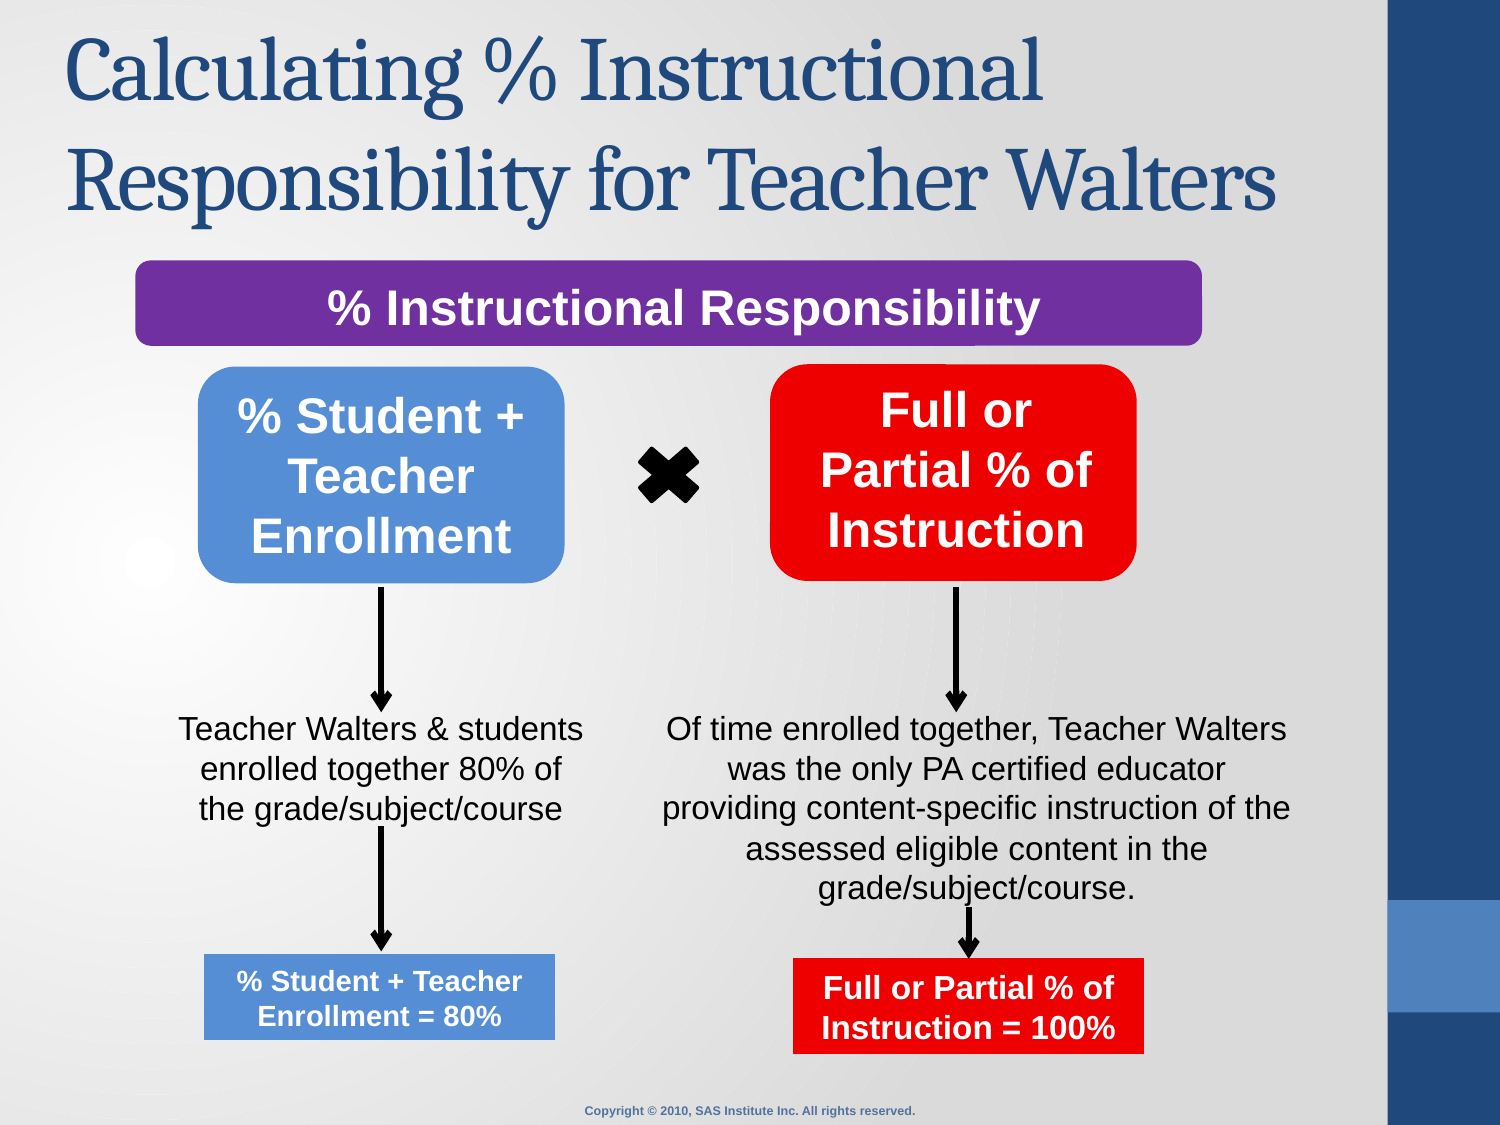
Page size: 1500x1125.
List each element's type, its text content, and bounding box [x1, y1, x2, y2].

title Calculating % Instructional Responsibility for Teacher Walters [50, 50, 1394, 188]
text_box % Student + Teacher Enrollment [218, 376, 544, 572]
text_box [638, 446, 700, 504]
text_box [197, 366, 565, 584]
text_box [135, 260, 1203, 346]
text_box Teacher Walters & students enrolled together 80% of the grade/subject/course [162, 699, 600, 835]
text_box % Instructional Responsibility [271, 268, 1097, 343]
text_box % Student + Teacher Enrollment = 80% [204, 954, 555, 1040]
text_box [769, 364, 1137, 581]
text_box Full or Partial % of Instruction = 100% [793, 958, 1144, 1054]
text_box Full or Partial % of Instruction [793, 370, 1119, 565]
text_box Of time enrolled together, Teacher Walters was the only PA certified educator providing content-specific instruction of the assessed eligible content in the grade/subject/course. [645, 699, 1309, 914]
